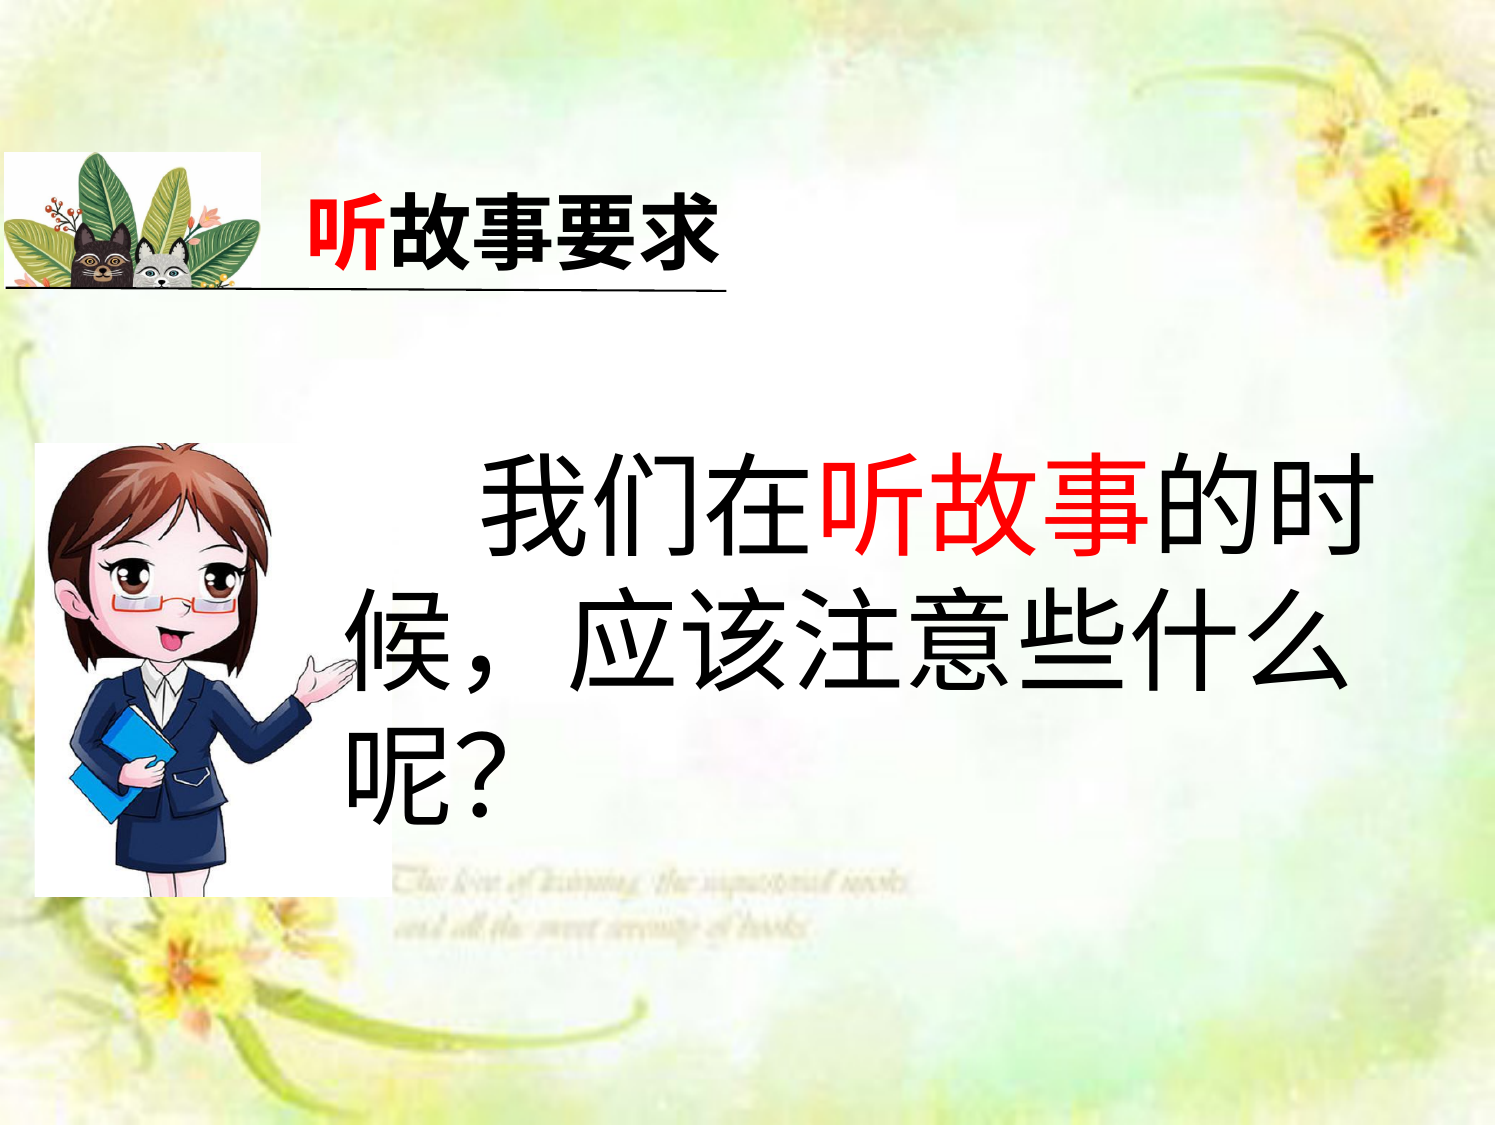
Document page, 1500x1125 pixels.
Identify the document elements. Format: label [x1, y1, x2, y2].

text_box [4, 152, 753, 291]
picture [0, 0, 1495, 1125]
